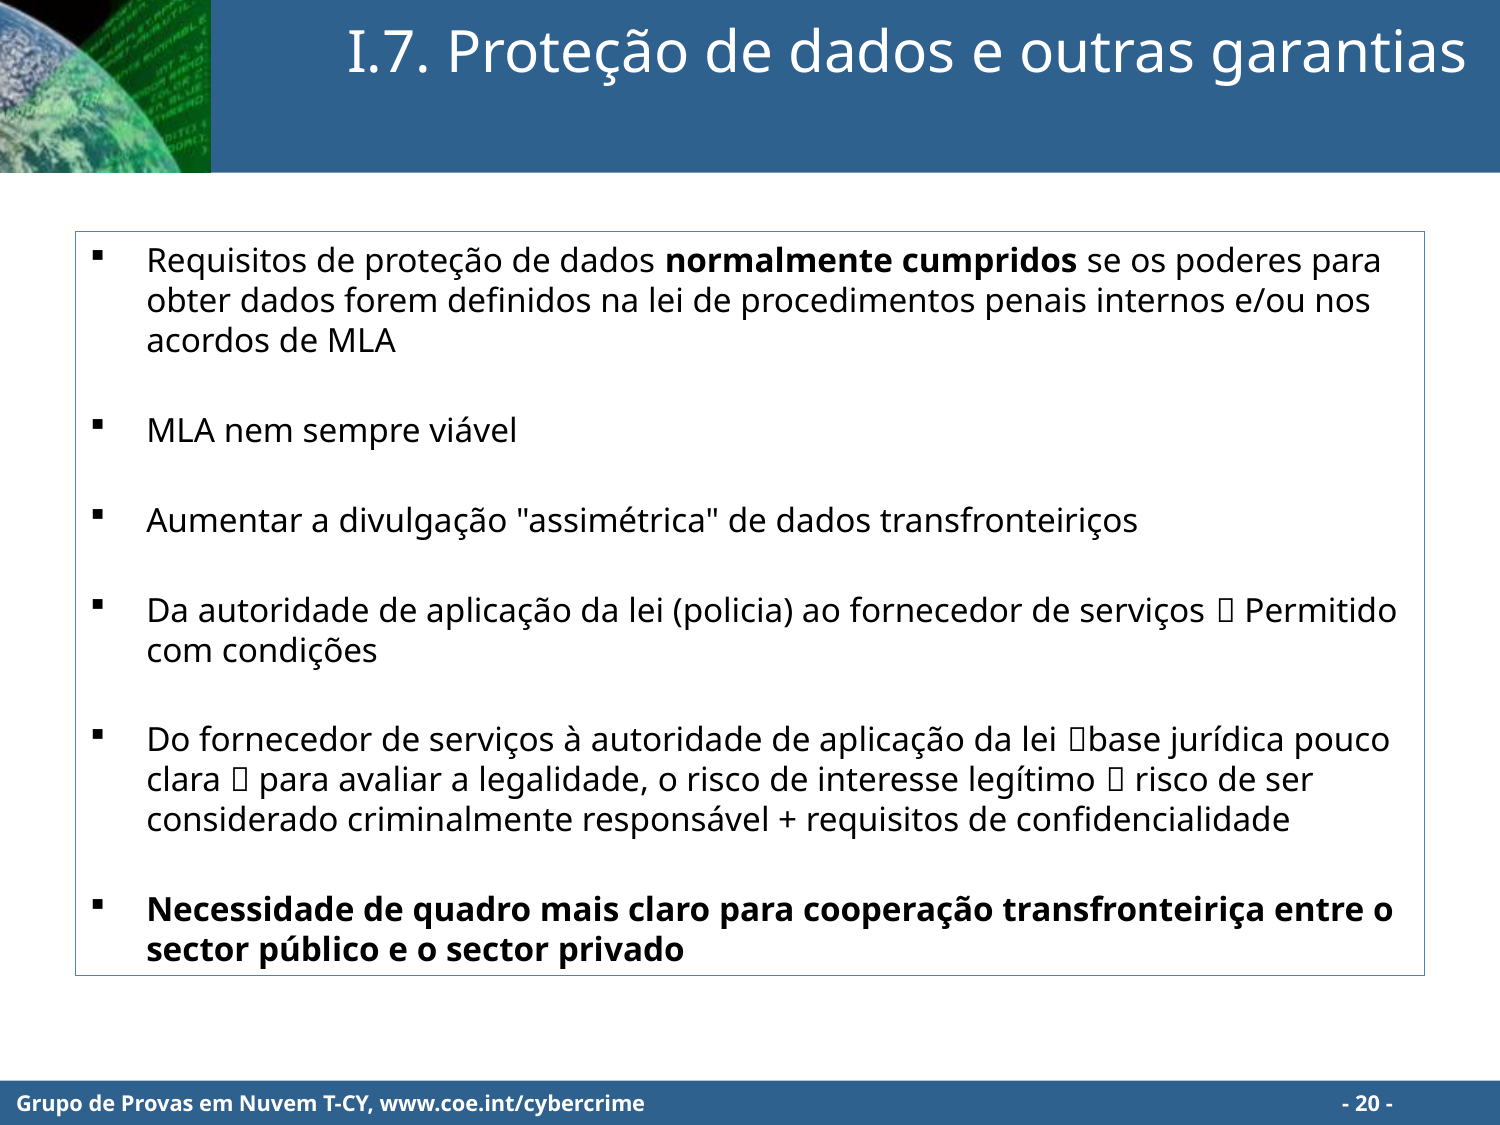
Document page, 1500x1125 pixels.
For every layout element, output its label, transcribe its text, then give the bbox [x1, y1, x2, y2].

text_box I.7. Proteção de dados e outras garantias [230, 7, 1483, 92]
text_box [214, 0, 1500, 175]
list Requisitos de proteção de dados normalmente cumpridos se os poderes para obter dados forem definidos na lei de procedimentos penais internos e/ou nos acordos de MLA MLA nem sempre viável Aumentar a divulgação "assimétrica" de dados transfronteiriços Da autoridade de aplicação da lei (policia) ao fornecedor de serviços  Permitido com condições Do fornecedor de serviços à autoridade de aplicação da lei base jurídica pouco clara  para avaliar a legalidade, o risco de interesse legítimo  risco de ser considerado criminalmente responsável + requisitos de confidencialidade Necessidade de quadro mais claro para cooperação transfronteiriça entre o sector público e o sector privado [75, 231, 1425, 976]
text_box Grupo de Provas em Nuvem T-CY, www.coe.int/cybercrime - 20 - [1, 1082, 1500, 1125]
text_box [0, 1079, 1500, 1125]
picture [0, 0, 212, 173]
